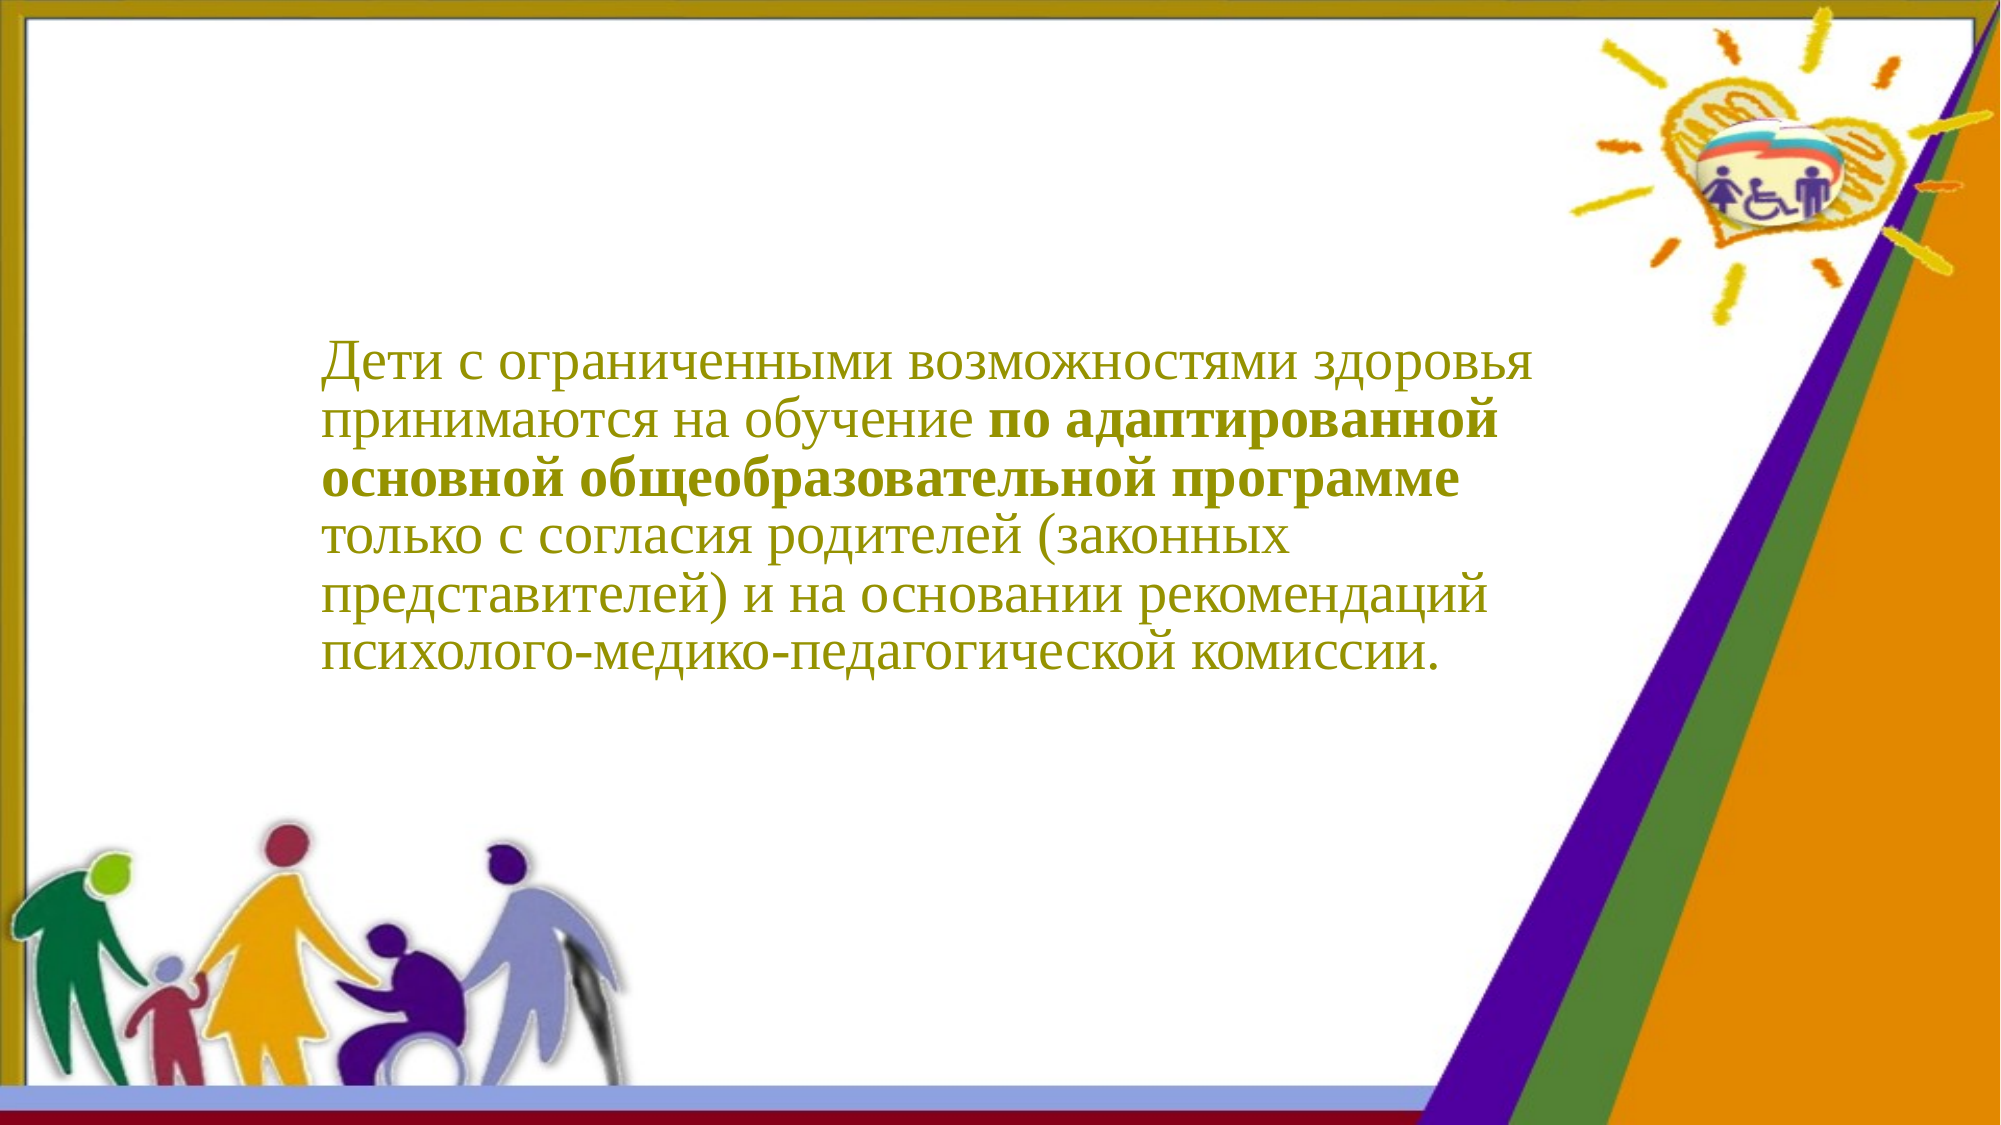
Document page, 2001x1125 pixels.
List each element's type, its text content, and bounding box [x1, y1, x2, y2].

picture [0, 0, 2001, 1125]
title Дети с ограниченными возможностями здоровья принимаются на обучение по адаптированной основной общеобразовательной программе только с согласия родителей (законных представителей) и на основании рекомендаций психолого-медико-педагогической комиссии. [305, 221, 1632, 690]
